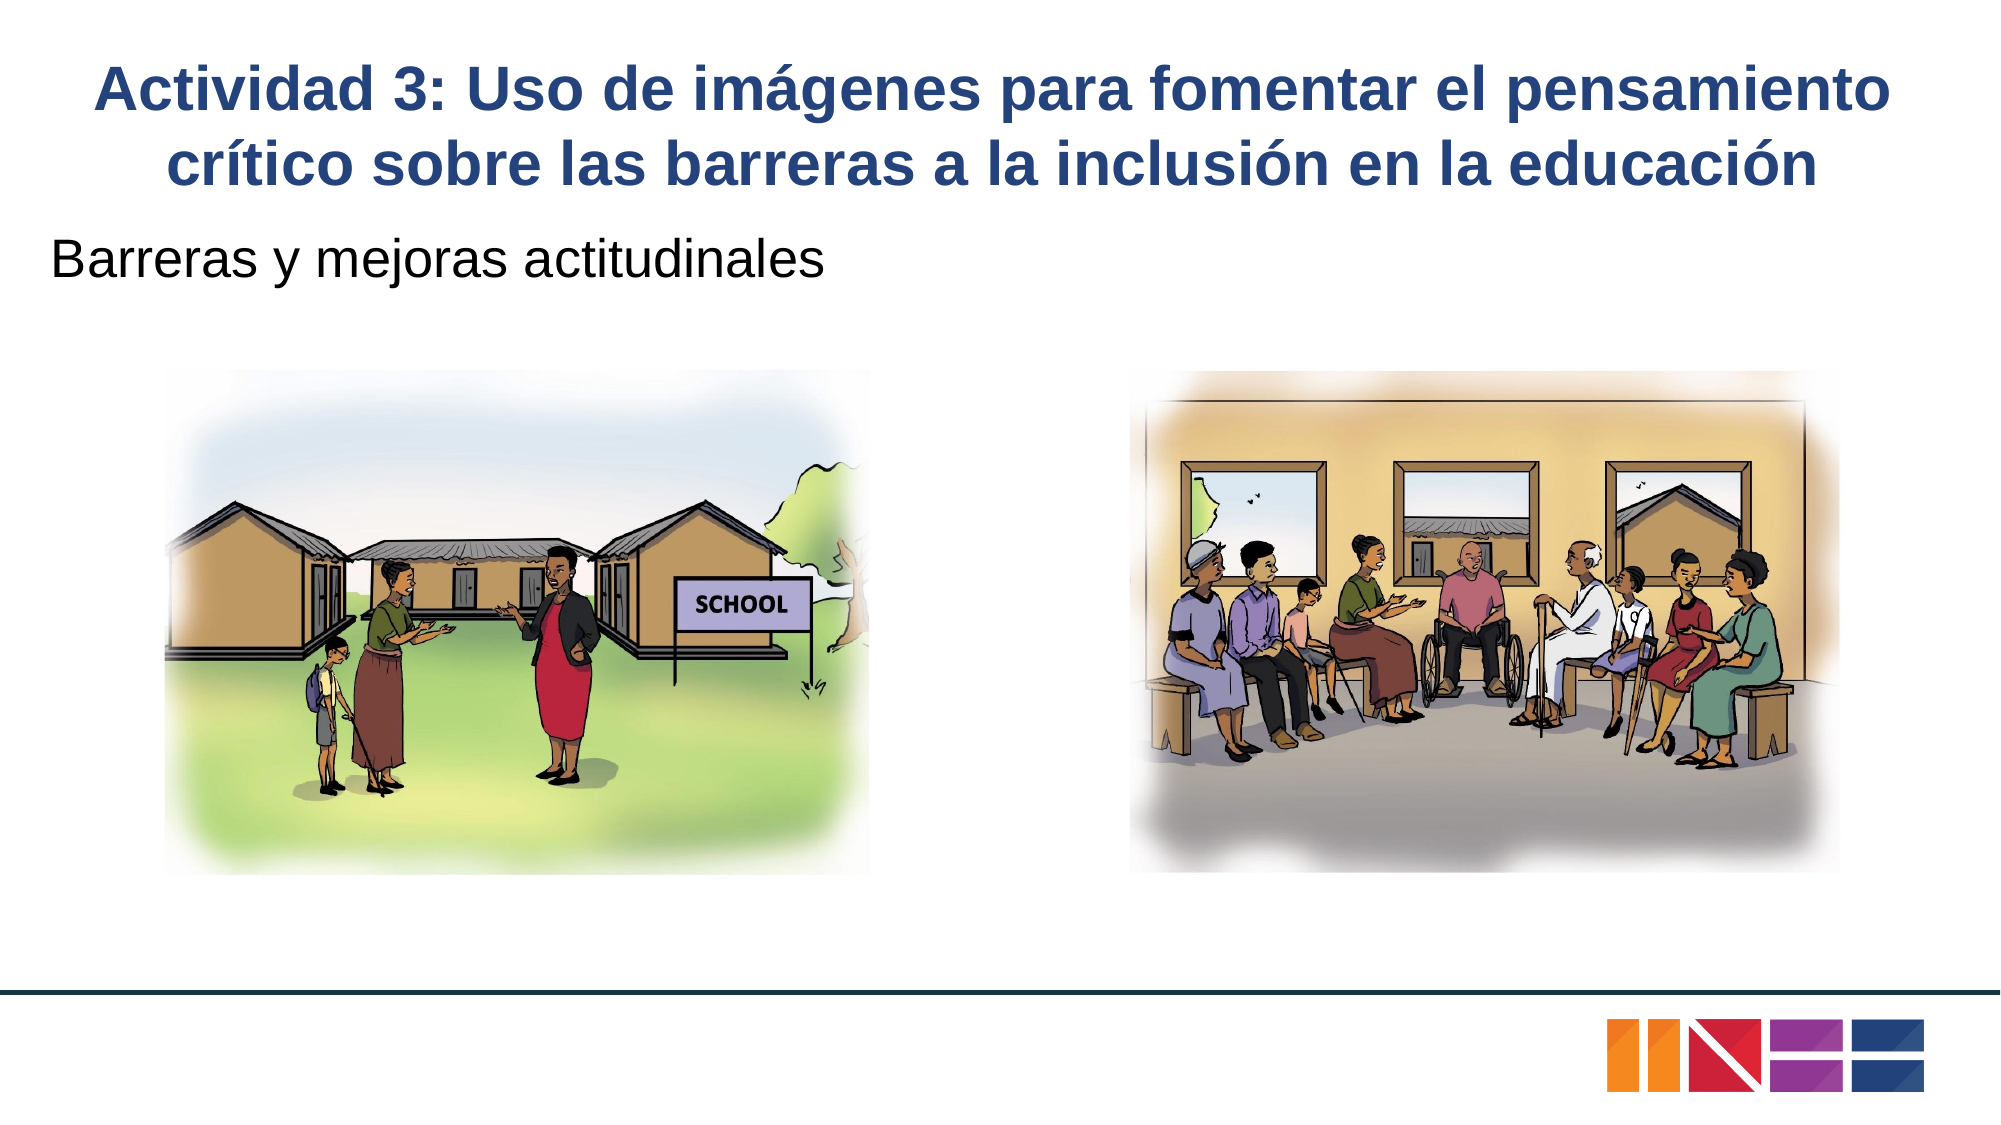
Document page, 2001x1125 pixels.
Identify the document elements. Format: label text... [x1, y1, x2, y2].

picture [1122, 366, 1847, 879]
title Actividad 3: Uso de imágenes para fomentar el pensamiento crítico sobre las barreras a la inclusión en la educación [31, 28, 1957, 145]
picture [1607, 1019, 1924, 1092]
picture [164, 361, 870, 883]
list Barreras y mejoras actitudinales [31, 203, 1971, 954]
